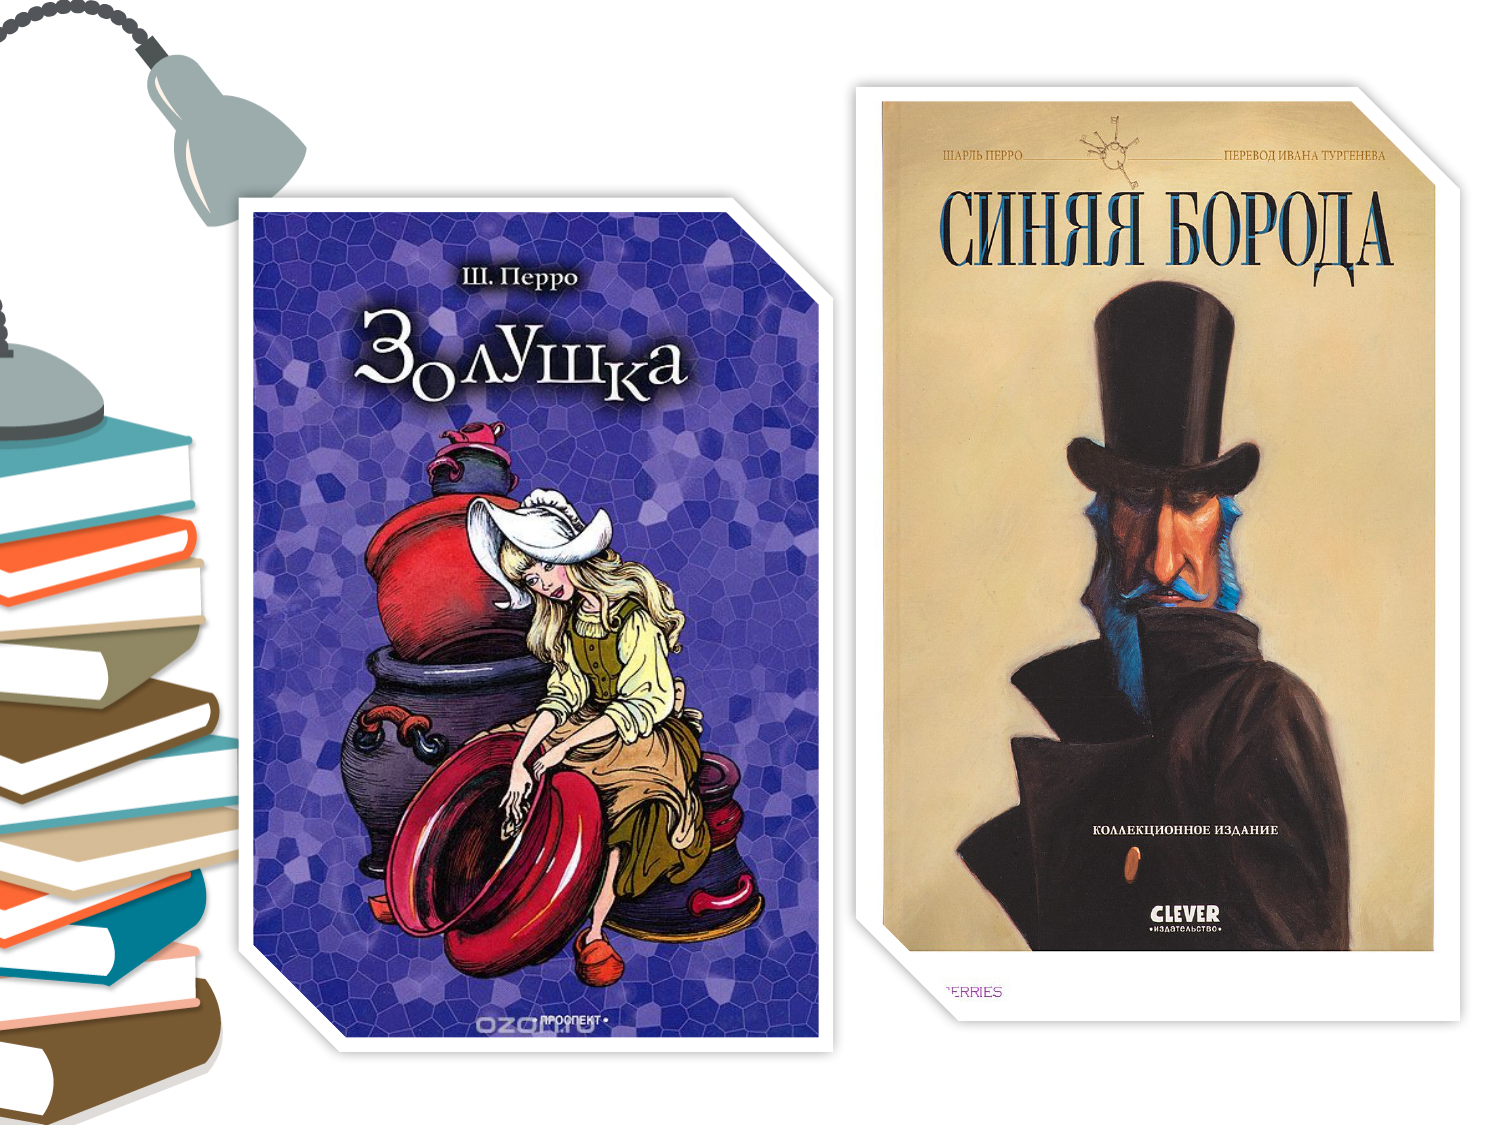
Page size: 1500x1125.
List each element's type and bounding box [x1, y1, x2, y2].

picture [0, 0, 1500, 1125]
list [245, 204, 826, 1045]
list [863, 94, 1453, 1014]
